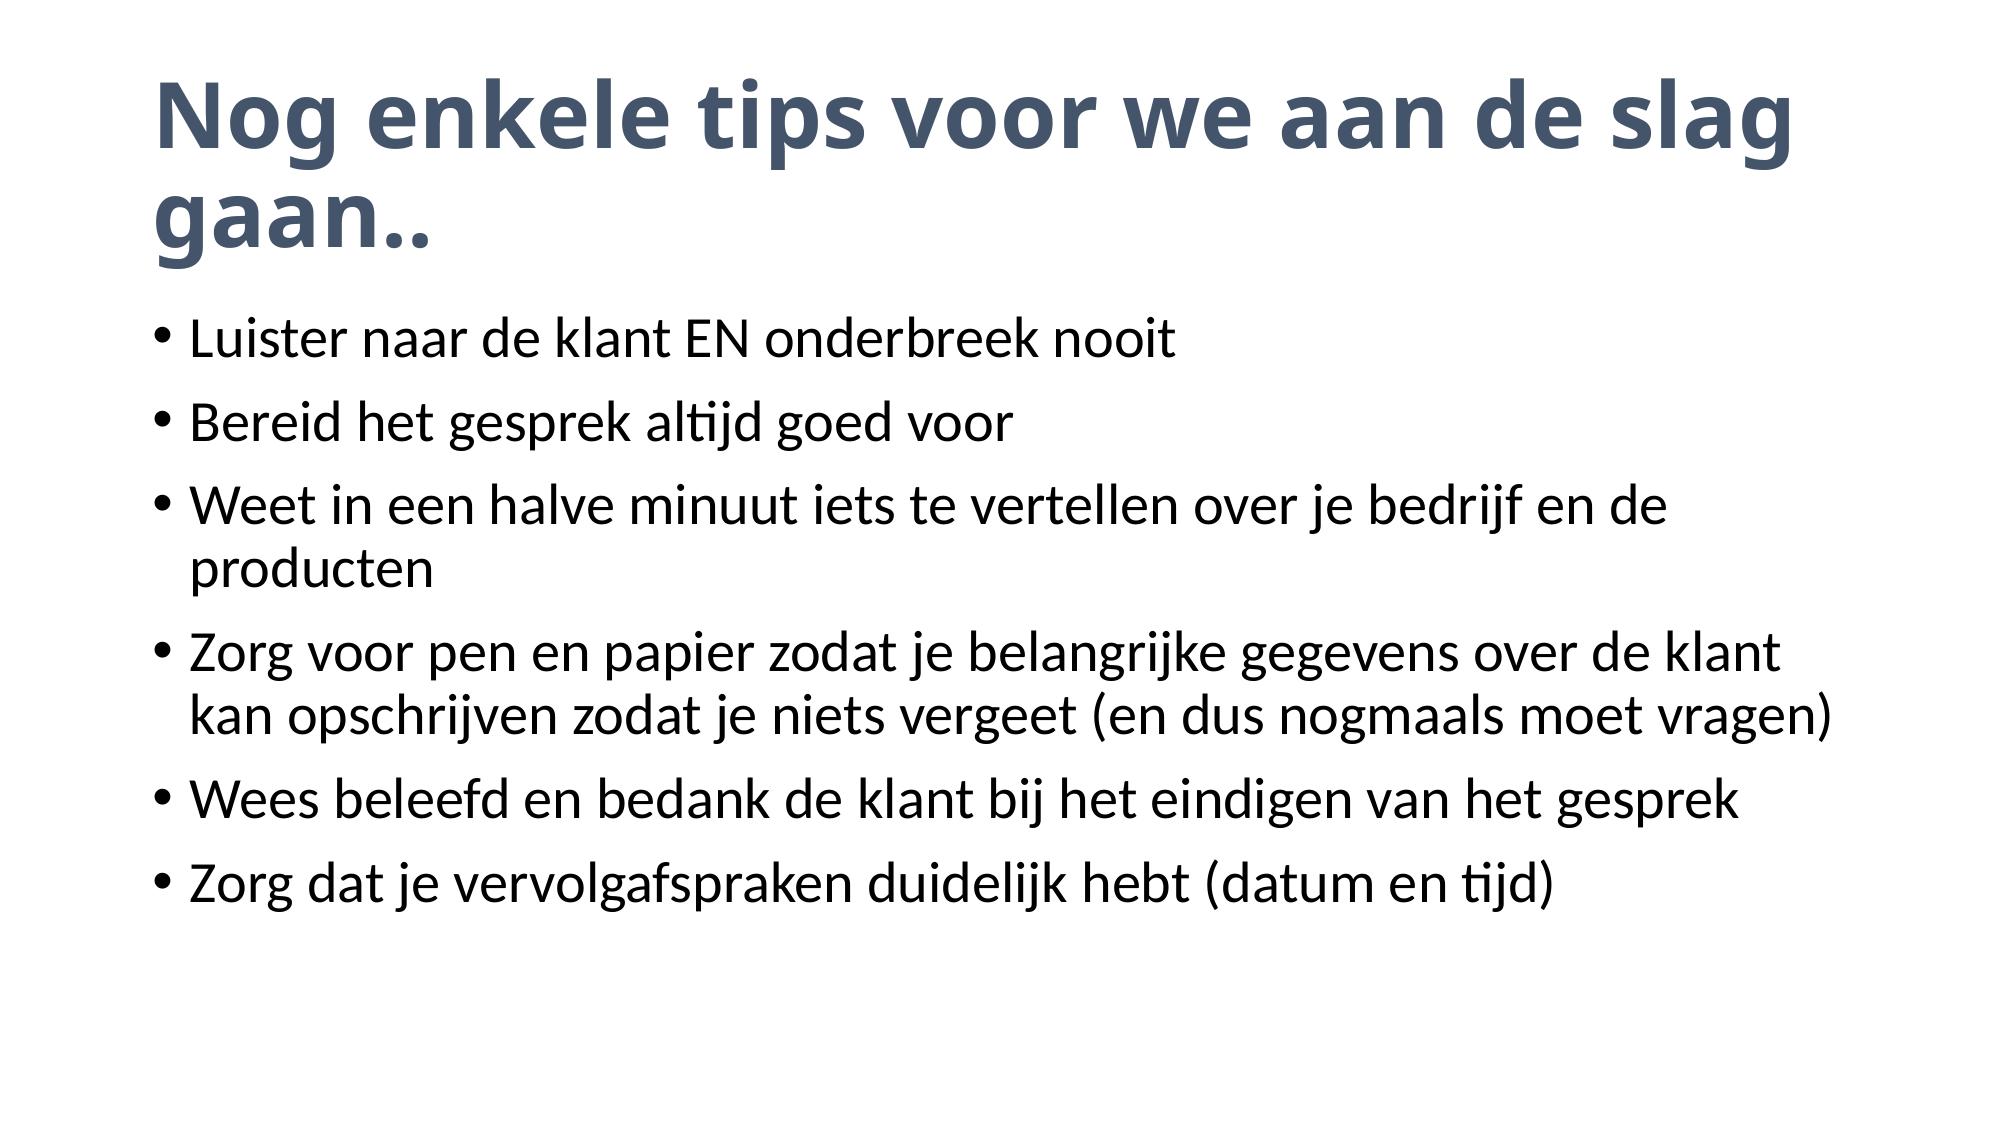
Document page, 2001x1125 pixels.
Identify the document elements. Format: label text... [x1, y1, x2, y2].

list Luister naar de klant EN onderbreek nooit Bereid het gesprek altijd goed voor Weet in een halve minuut iets te vertellen over je bedrijf en de producten Zorg voor pen en papier zodat je belangrijke gegevens over de klant kan opschrijven zodat je niets vergeet (en dus nogmaals moet vragen) Wees beleefd en bedank de klant bij het eindigen van het gesprek Zorg dat je vervolgafspraken duidelijk hebt (datum en tijd) [137, 299, 1863, 1014]
title Nog enkele tips voor we aan de slag gaan.. [137, 59, 1863, 278]
